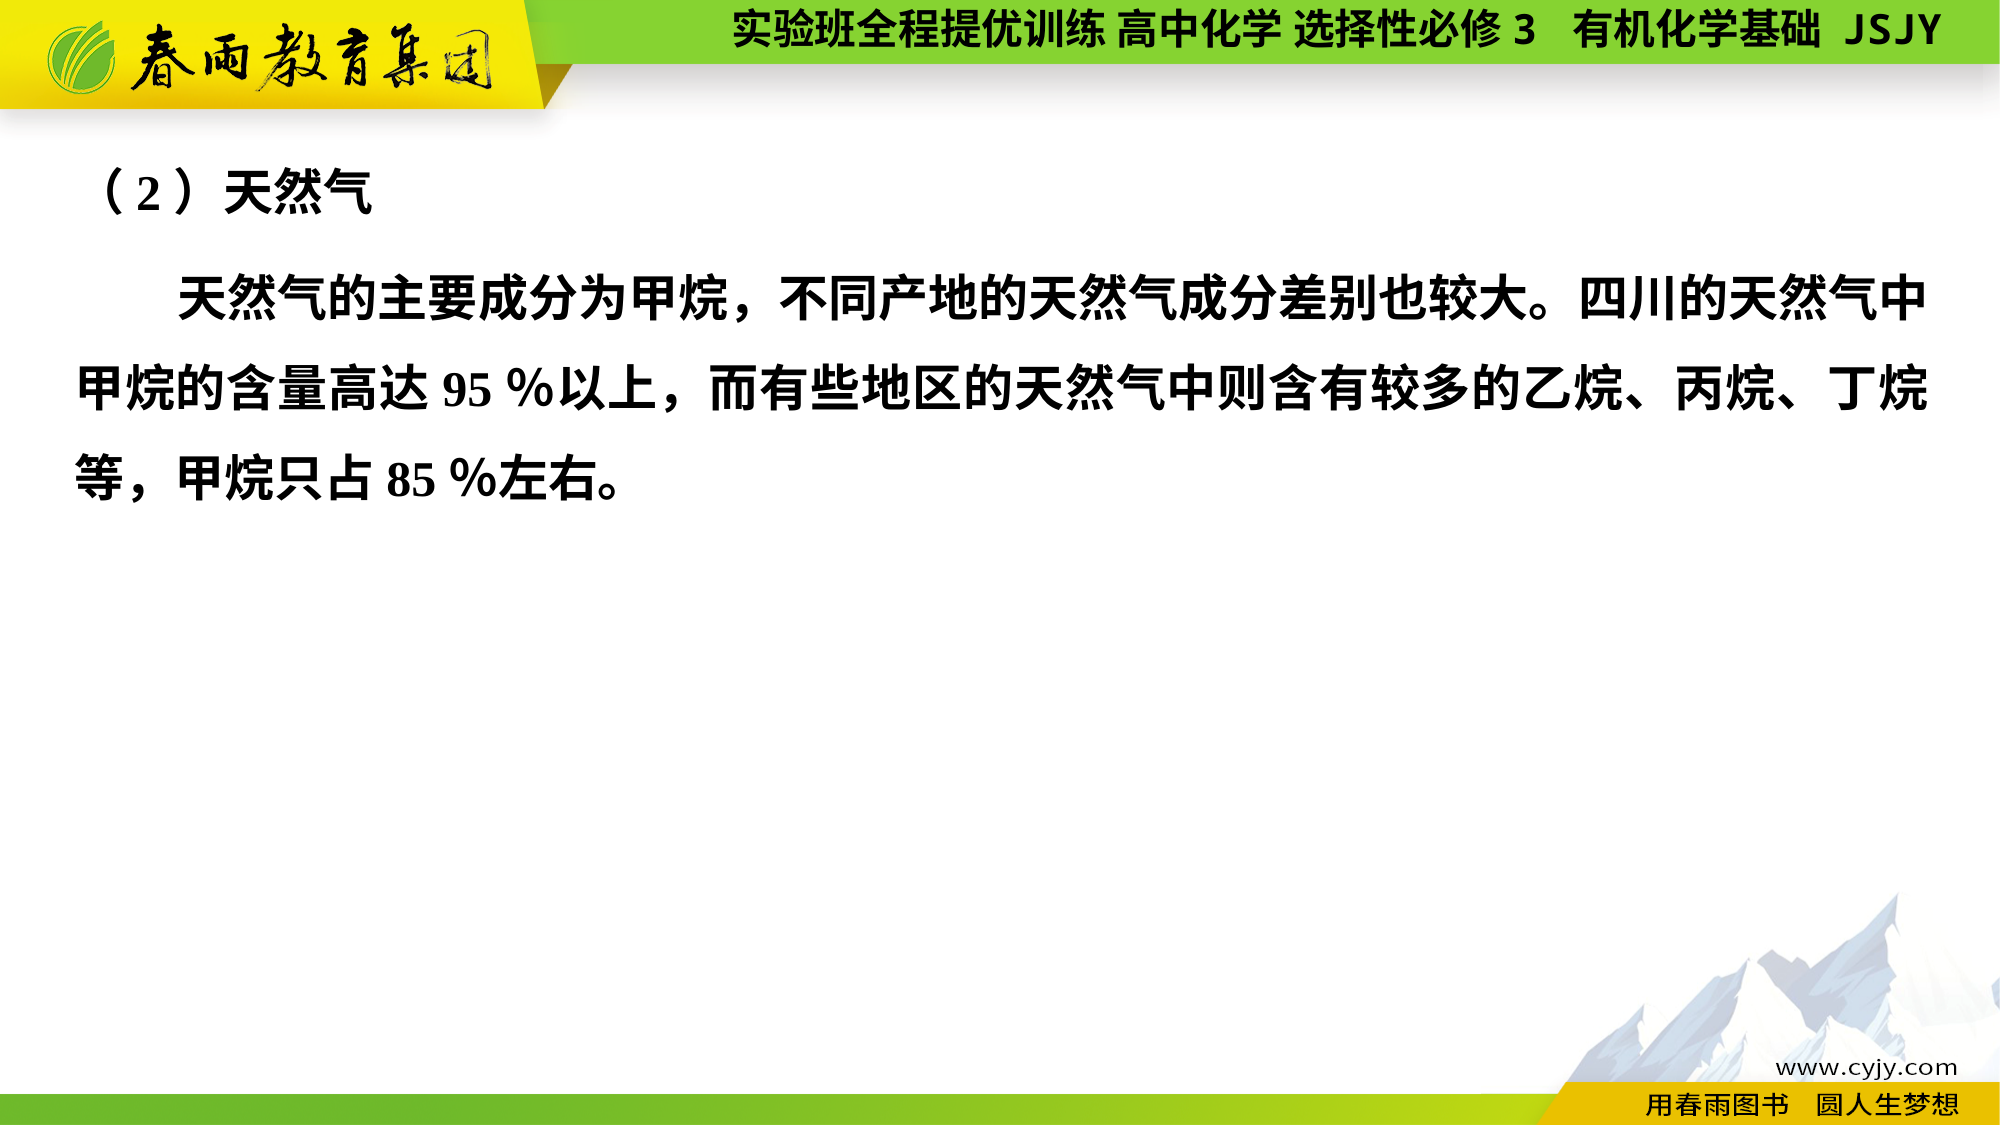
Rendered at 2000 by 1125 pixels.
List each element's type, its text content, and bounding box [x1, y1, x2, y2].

picture [0, 0, 2000, 1125]
list （2）天然气 天然气的主要成分为甲烷，不同产地的天然气成分差别也较大。四川的天然气中甲烷的含量高达95％以上，而有些地区的天然气中则含有较多的乙烷、丙烷、丁烷等，甲烷只占85％左右。 [59, 122, 1944, 507]
